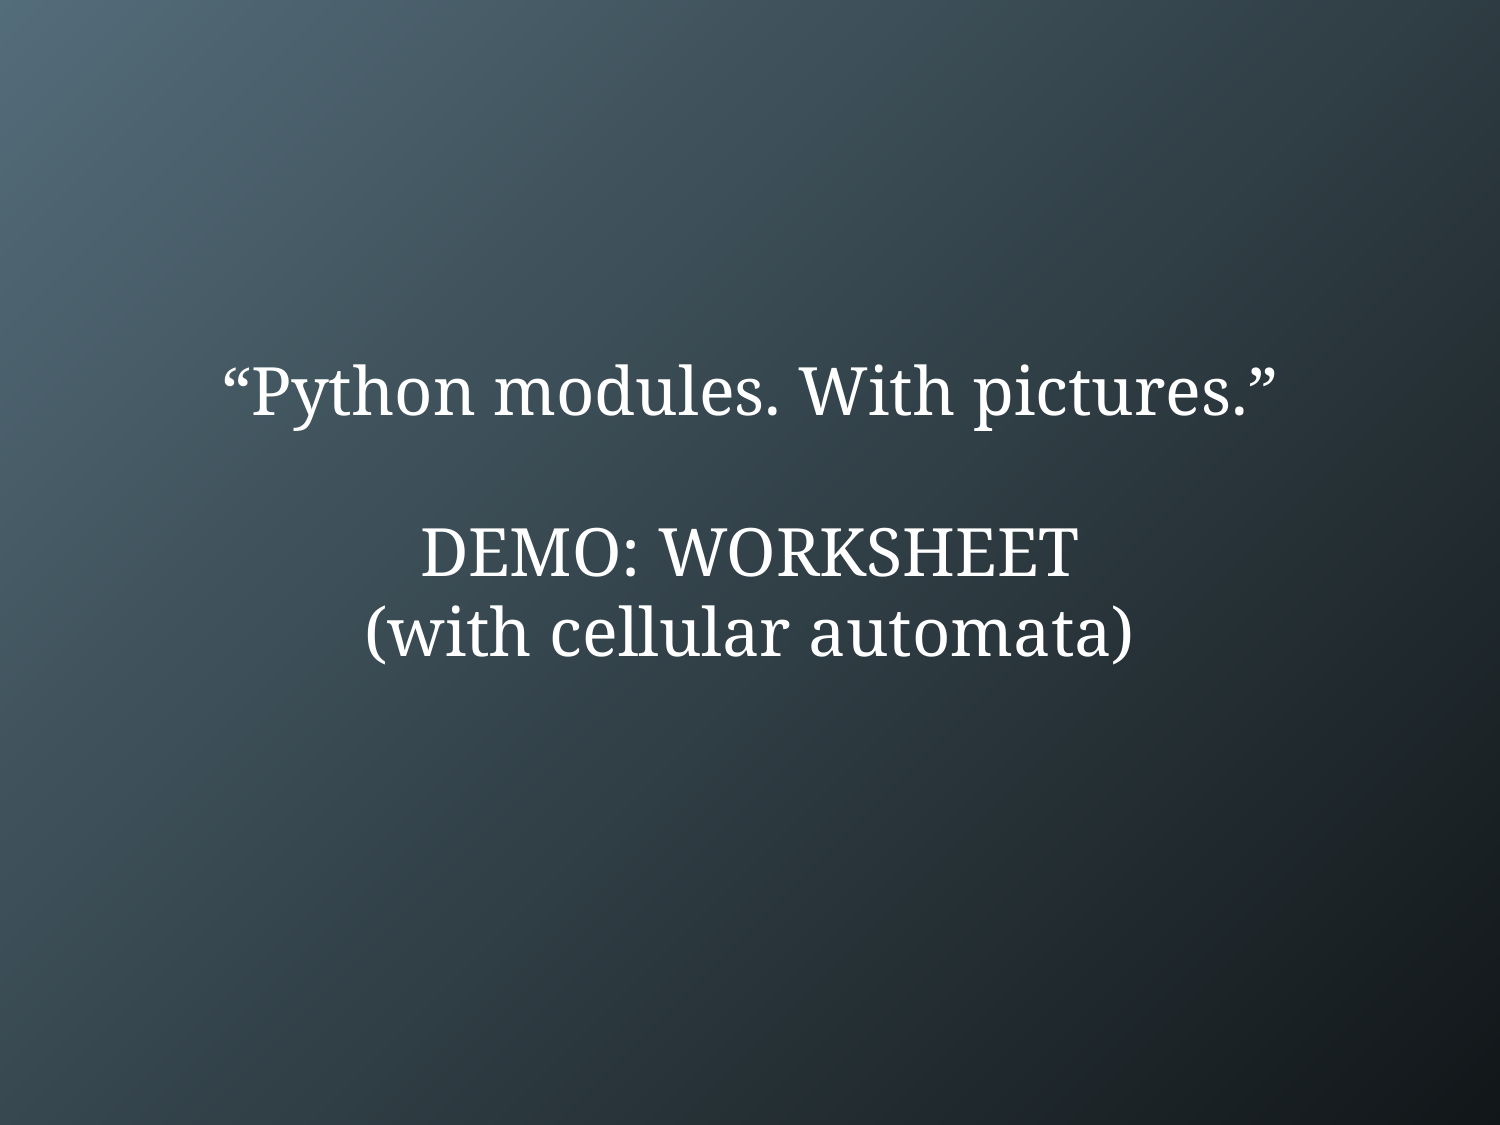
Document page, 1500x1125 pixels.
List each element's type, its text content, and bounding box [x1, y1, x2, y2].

title “Python modules. With pictures.” DEMO: WORKSHEET (with cellular automata) [112, 326, 1388, 693]
